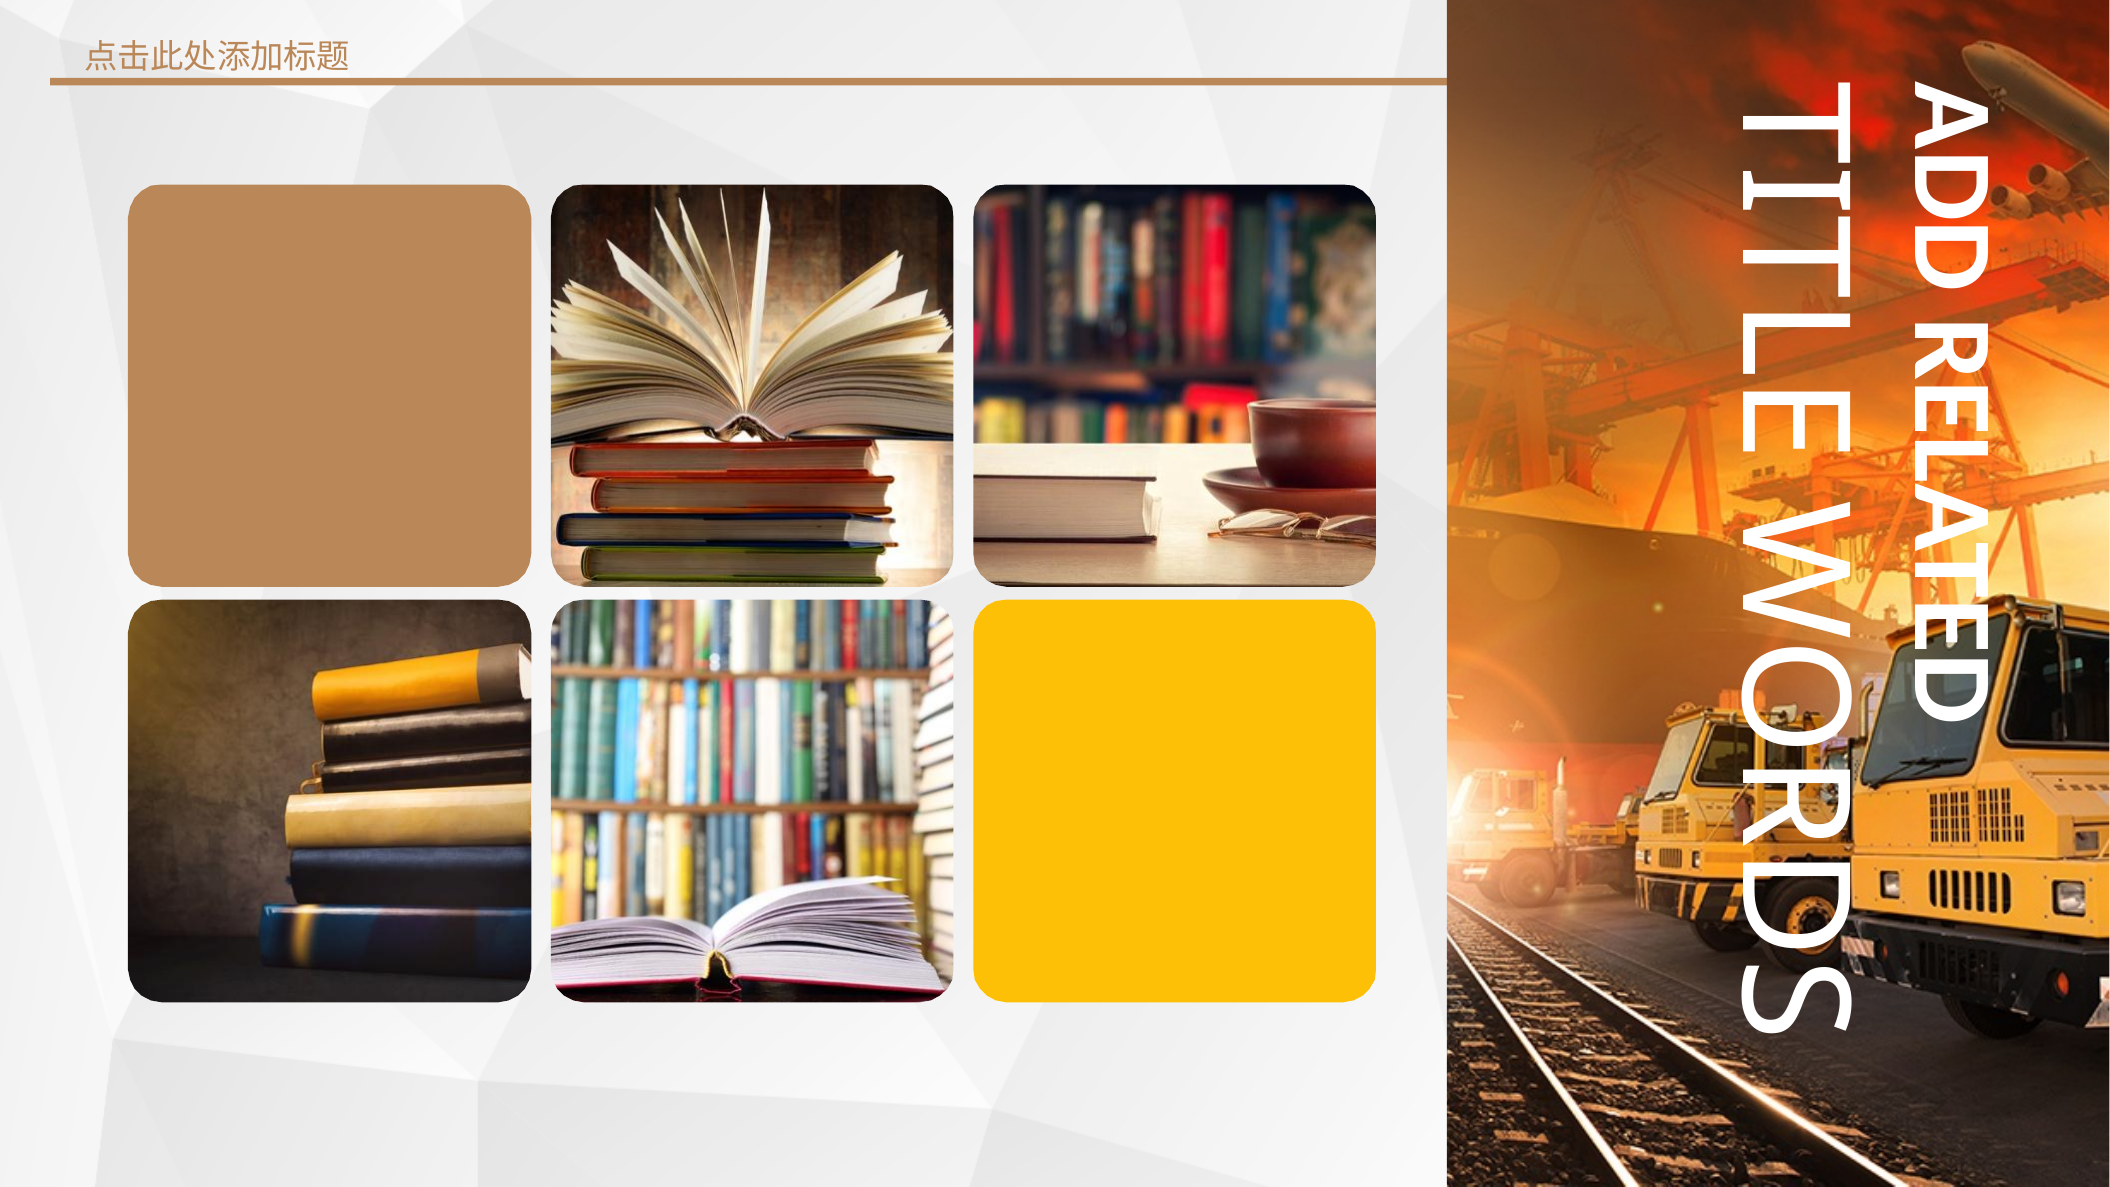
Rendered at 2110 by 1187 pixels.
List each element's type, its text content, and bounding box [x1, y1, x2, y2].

text_box [127, 599, 532, 1003]
text_box [127, 184, 532, 587]
text_box ADD RELATED TITLE WORDS [1705, 66, 2036, 1107]
text_box [550, 599, 954, 1003]
text_box [973, 184, 1376, 587]
text_box [1446, 0, 2110, 1187]
text_box [550, 184, 954, 587]
text_box 点击此处添加标题 [69, 27, 380, 86]
text_box [973, 599, 1376, 1003]
picture [0, 0, 1446, 1187]
